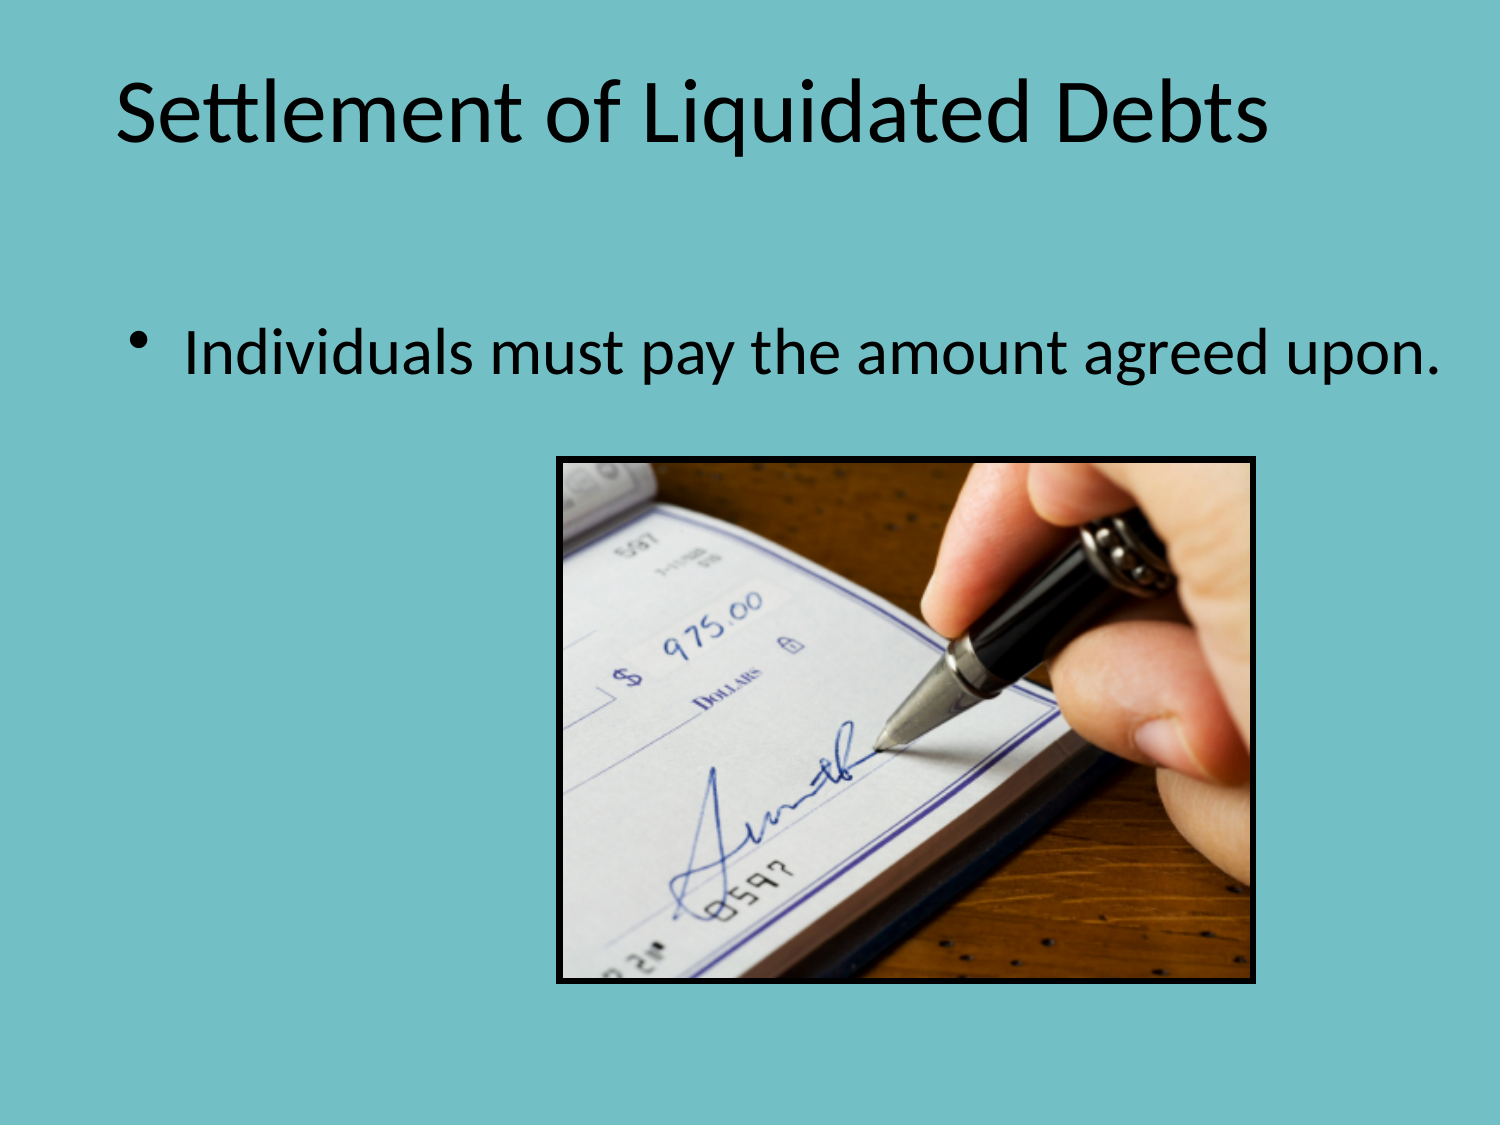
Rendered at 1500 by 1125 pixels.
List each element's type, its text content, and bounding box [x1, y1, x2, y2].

text_box Settlement of Liquidated Debts [75, 24, 1313, 188]
picture [562, 462, 1251, 979]
list [74, 262, 1463, 1006]
text_box Individuals must pay the amount agreed upon. [112, 299, 1463, 1025]
